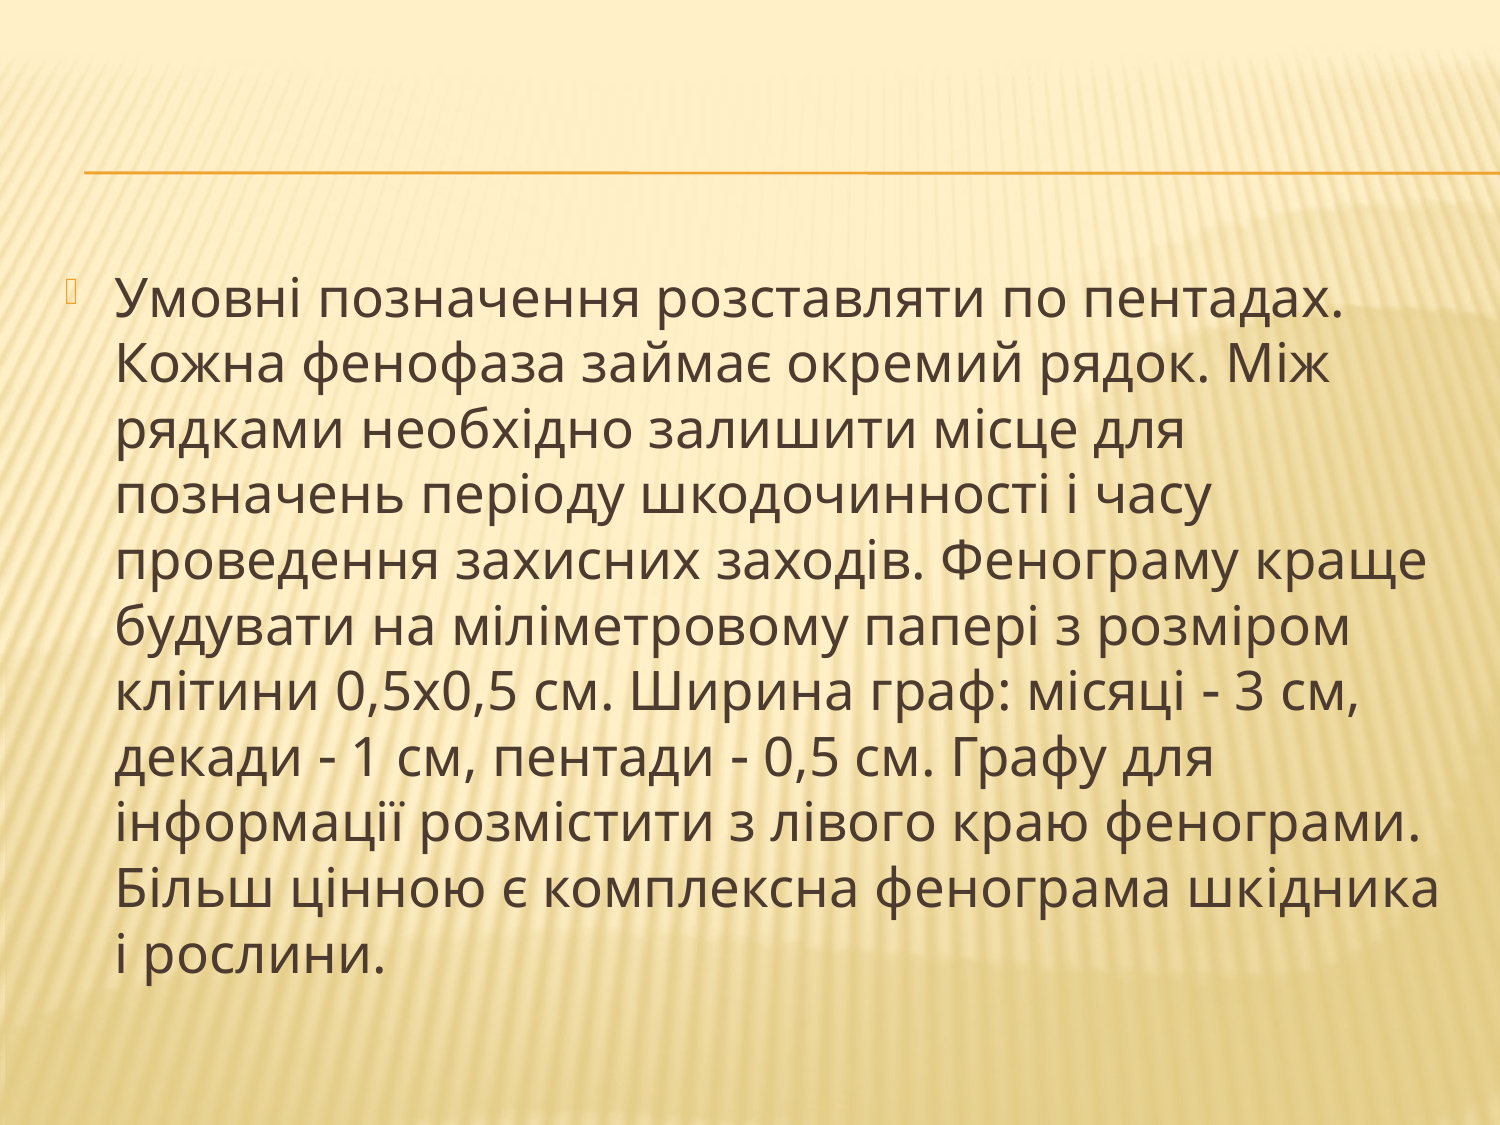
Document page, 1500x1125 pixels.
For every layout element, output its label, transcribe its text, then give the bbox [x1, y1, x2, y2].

list Умовні позначення розставляти по пентадах. Кожна фенофаза займає окремий рядок. Між рядками необхідно залишити місце для позначень періоду шкодочинності і часу проведення захисних заходів. Фенограму краще будувати на міліметровому папері з розміром клітини 0,5x0,5 см. Ширина граф: місяці  3 см, декади  1 см, пентади  0,5 см. Графу для інформації розмістити з лівого краю фенограми. Більш цінною є комплексна фенограма шкідника і рослини. [50, 254, 1475, 998]
